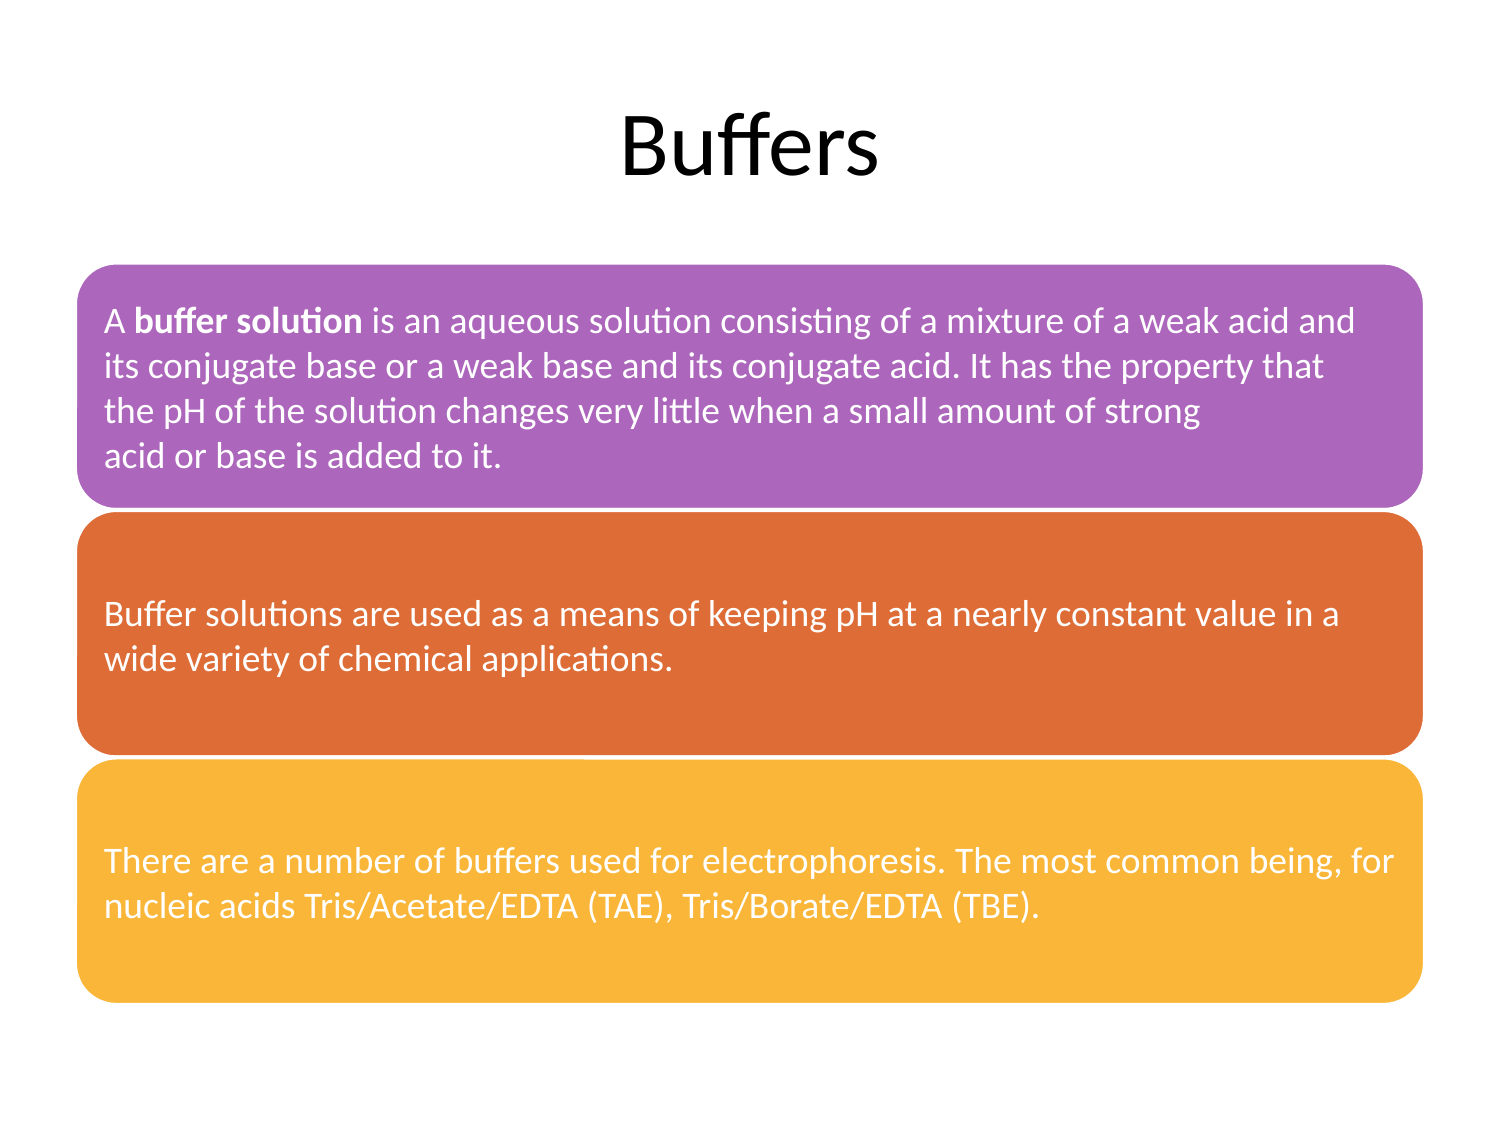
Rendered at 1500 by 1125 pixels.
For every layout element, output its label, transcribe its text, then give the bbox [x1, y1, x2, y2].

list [74, 262, 1426, 1006]
title Buffers [75, 45, 1425, 233]
